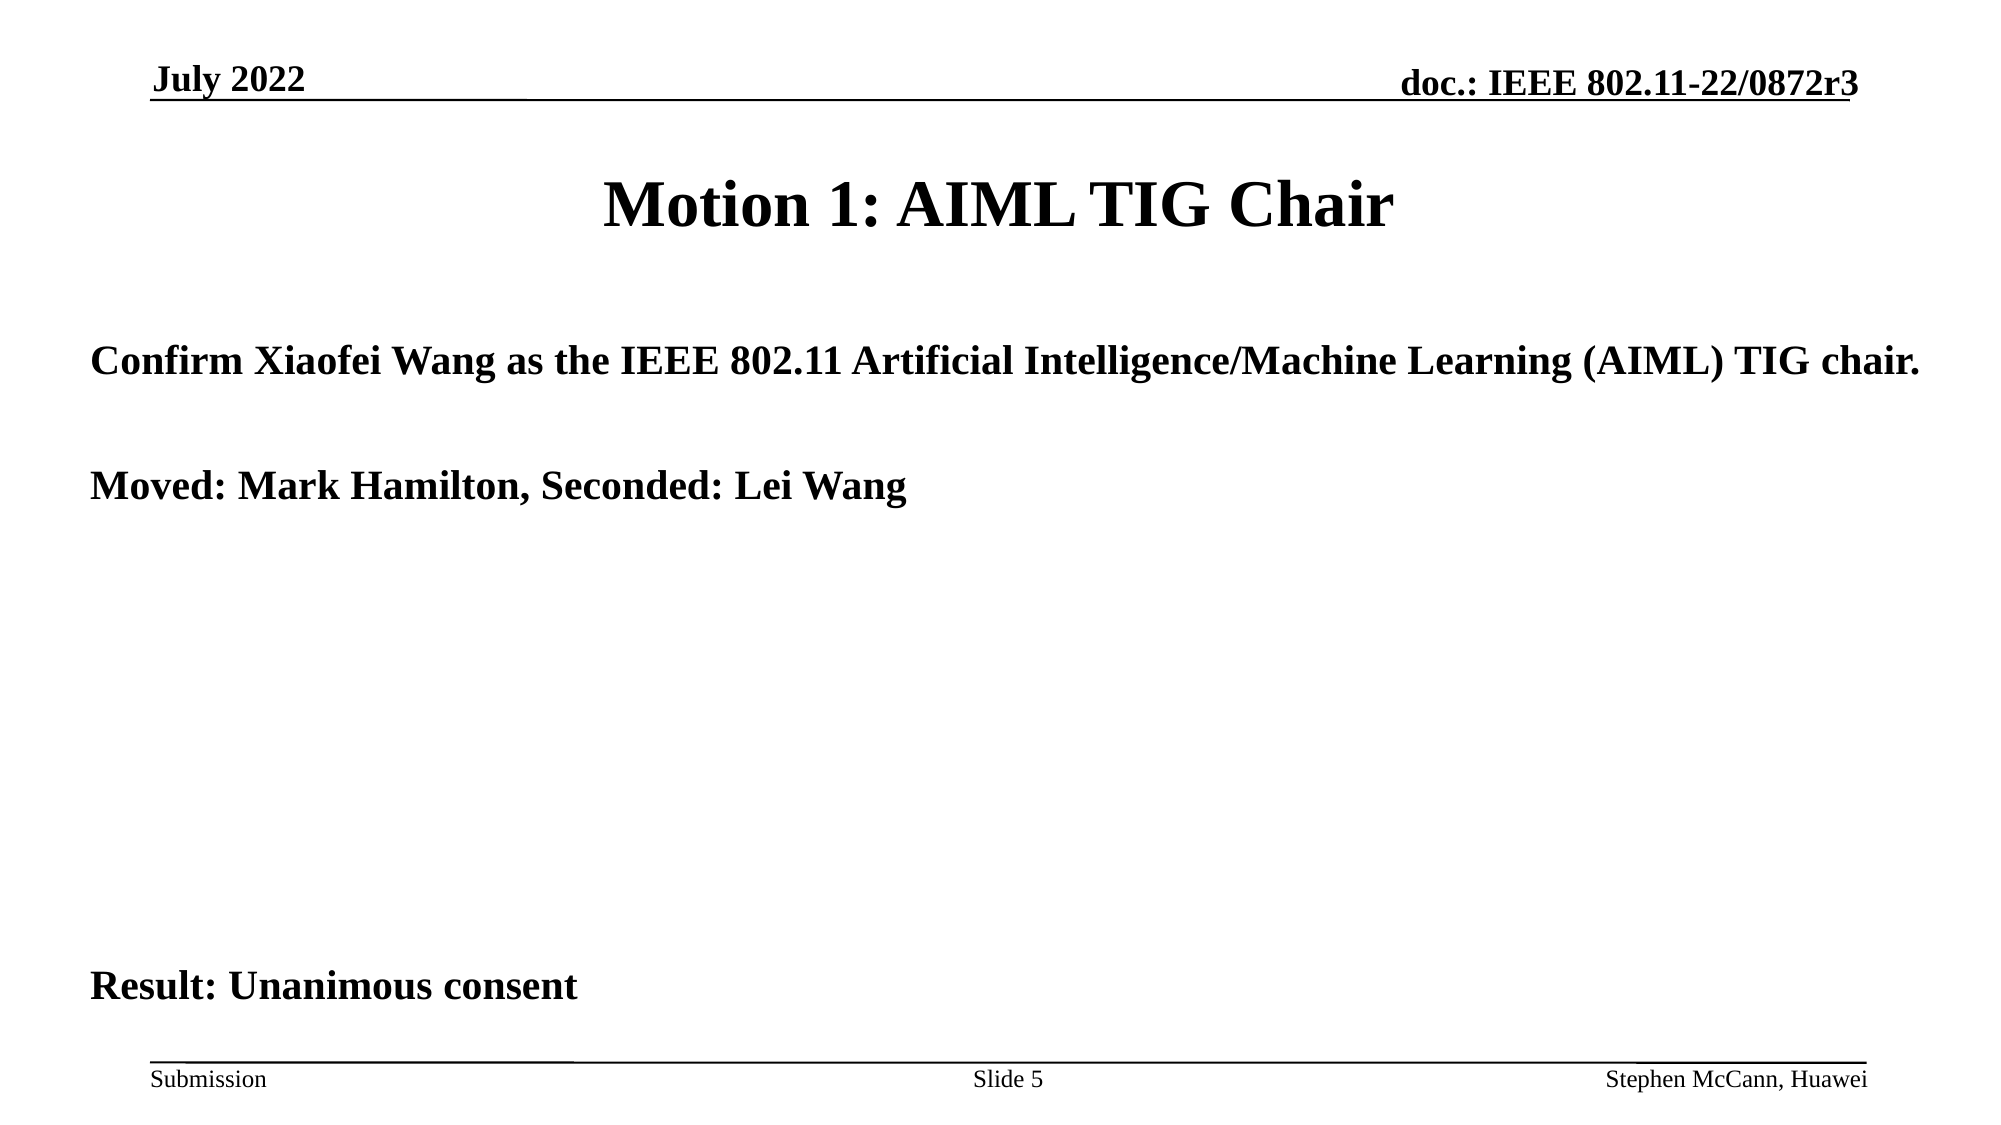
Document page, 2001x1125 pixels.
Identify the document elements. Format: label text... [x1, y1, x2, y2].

list Confirm Xiaofei Wang as the IEEE 802.11 Artificial Intelligence/Machine Learning (AIML) TIG chair. Moved: Mark Hamilton, Seconded: Lei Wang Result: Unanimous consent [74, 324, 1938, 1063]
footer Stephen McCann, Huawei [1171, 1061, 1869, 1093]
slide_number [152, 54, 563, 100]
title Motion 1: AIML TIG Chair [149, 112, 1850, 288]
slide_number Slide 5 [950, 1061, 1067, 1123]
